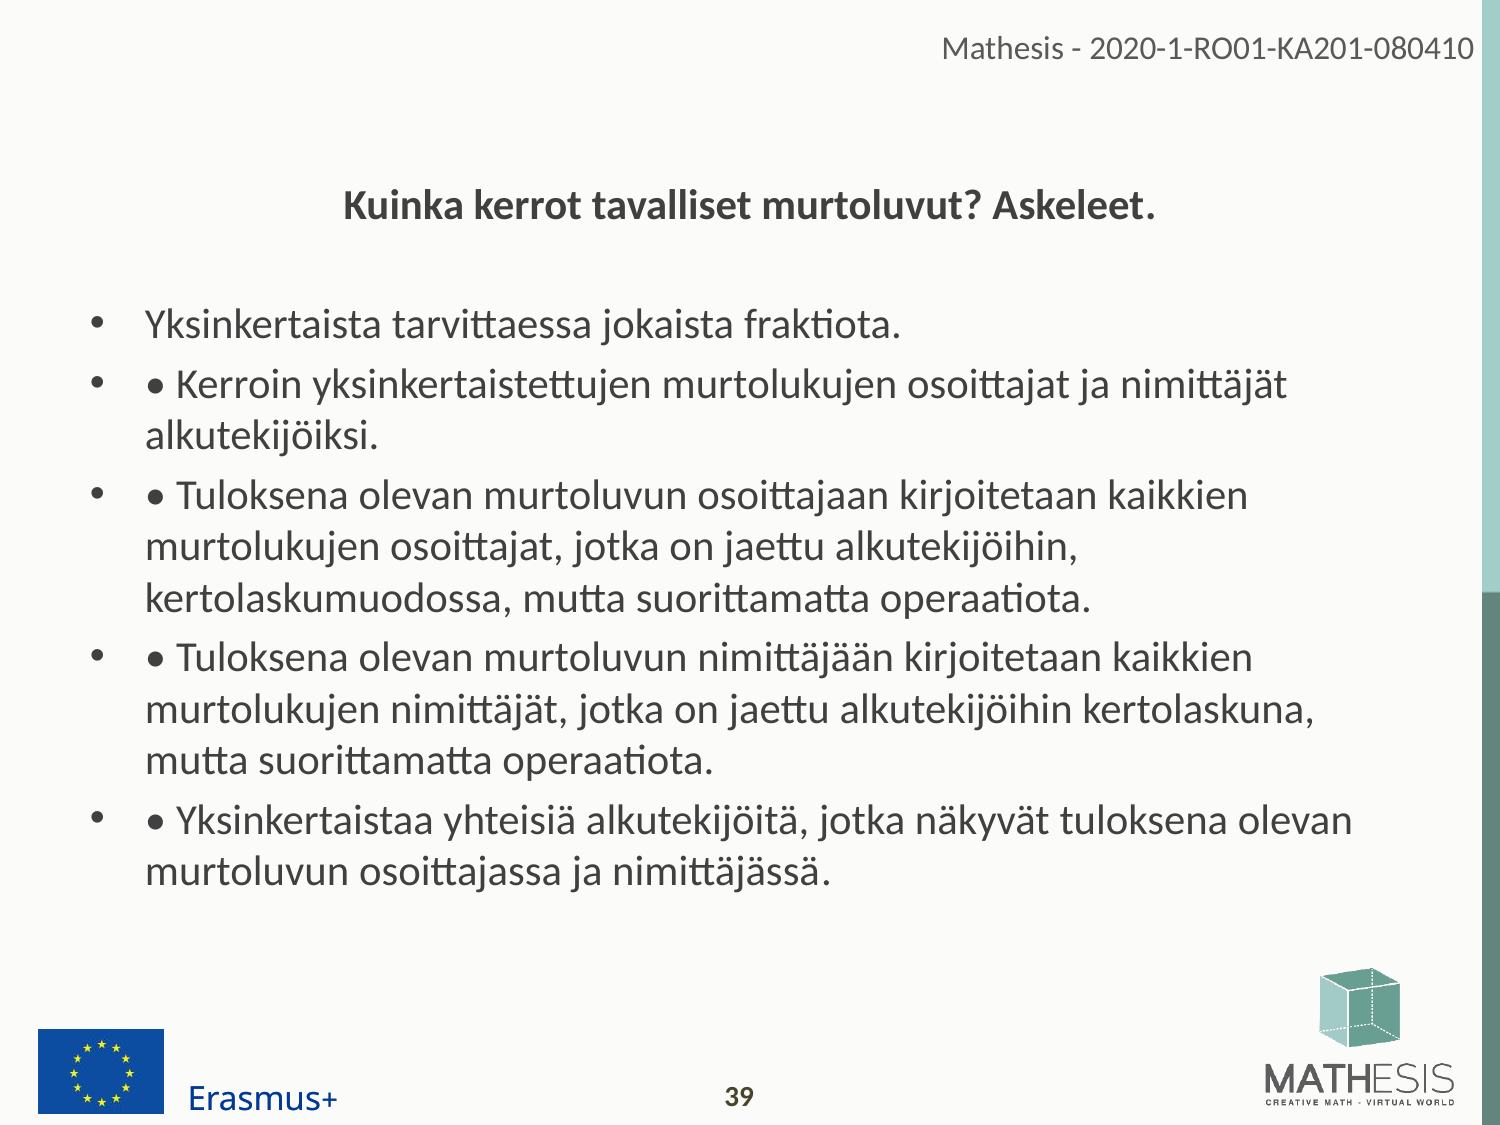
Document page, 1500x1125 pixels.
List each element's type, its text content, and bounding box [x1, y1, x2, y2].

picture [38, 1029, 164, 1114]
list Kuinka kerrot tavalliset murtoluvut? Askeleet. Yksinkertaista tarvittaessa jokaista fraktiota. • Kerroin yksinkertaistettujen murtolukujen osoittajat ja nimittäjät alkutekijöiksi. • Tuloksena olevan murtoluvun osoittajaan kirjoitetaan kaikkien murtolukujen osoittajat, jotka on jaettu alkutekijöihin, kertolaskumuodossa, mutta suorittamatta operaatiota. • Tuloksena olevan murtoluvun nimittäjään kirjoitetaan kaikkien murtolukujen nimittäjät, jotka on jaettu alkutekijöihin kertolaskuna, mutta suorittamatta operaatiota. • Yksinkertaistaa yhteisiä alkutekijöitä, jotka näkyvät tuloksena olevan murtoluvun osoittajassa ja nimittäjässä. [75, 169, 1425, 912]
